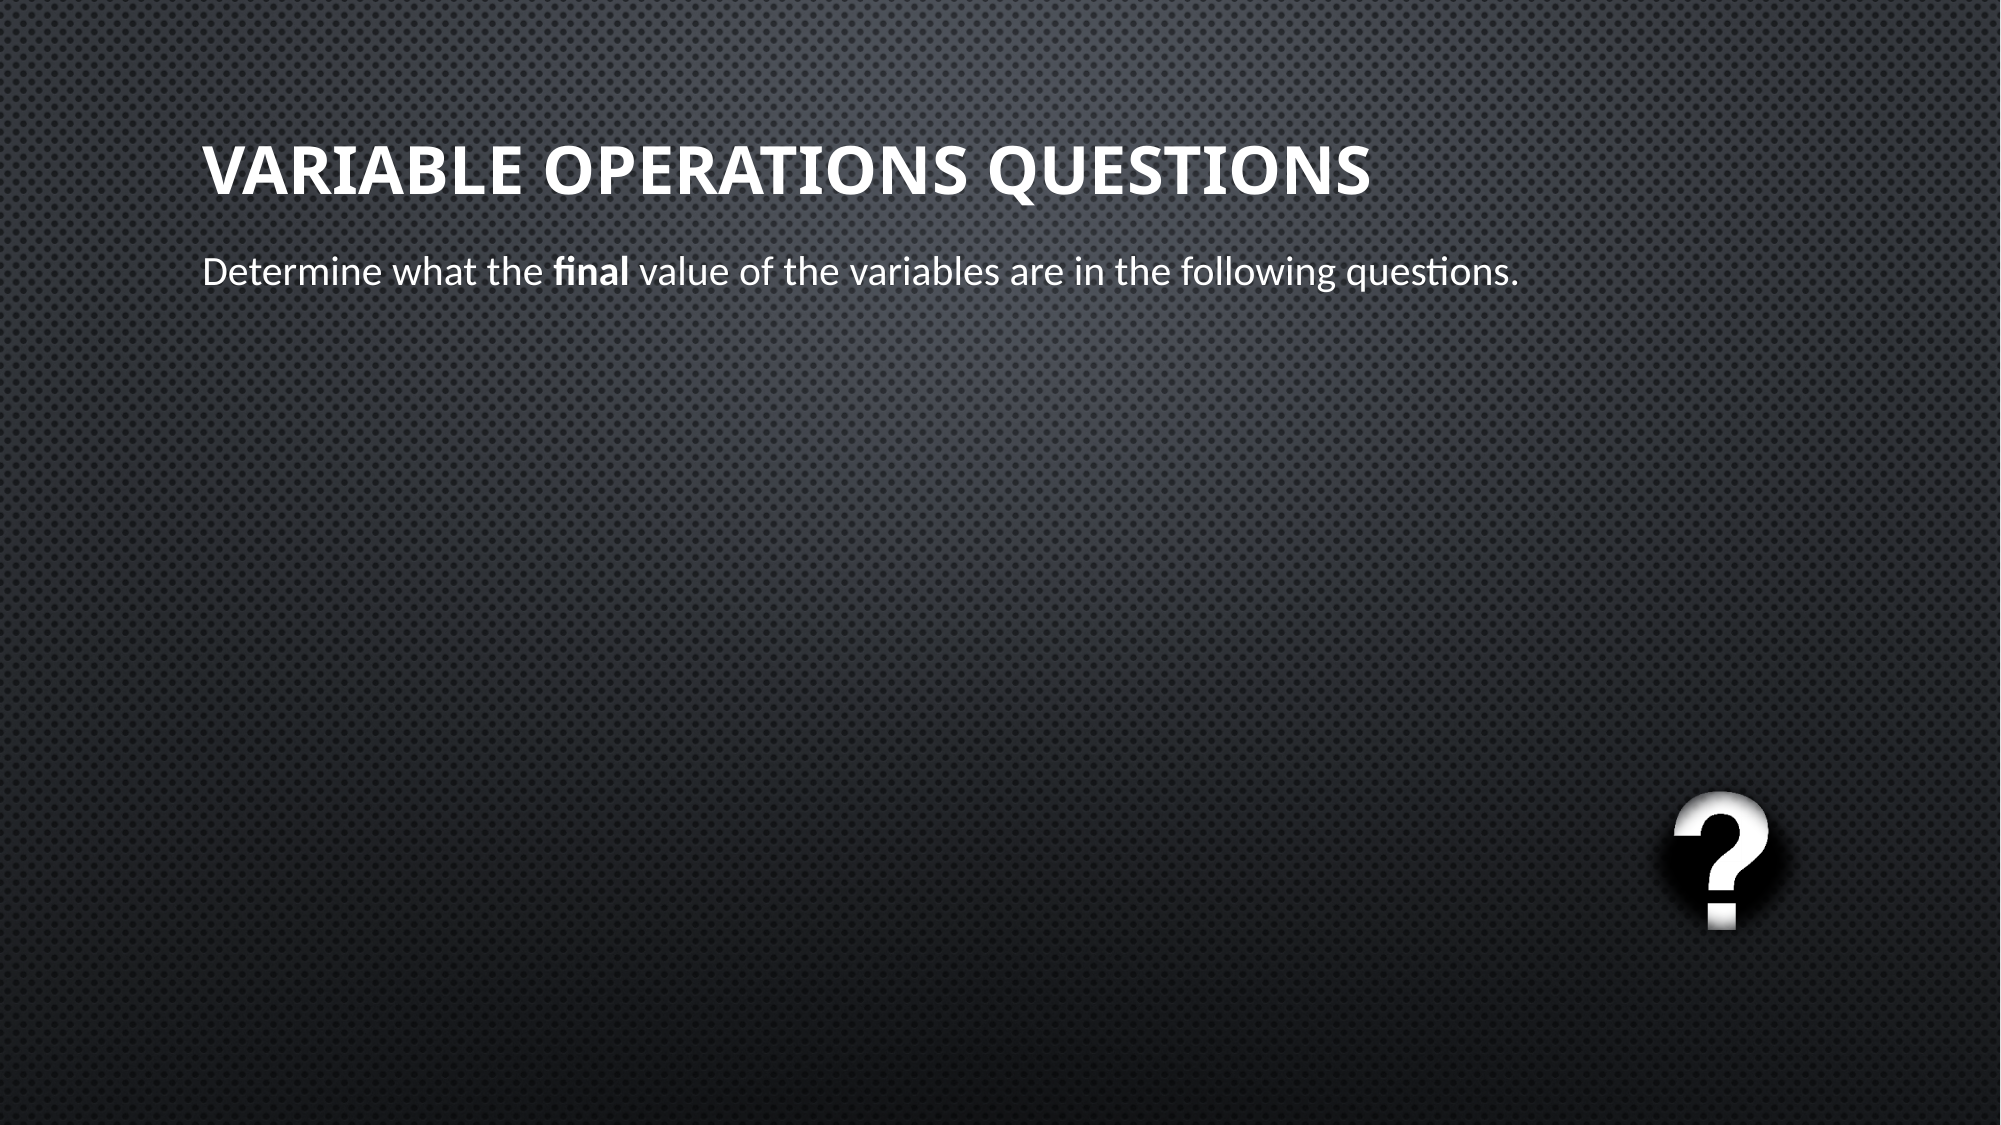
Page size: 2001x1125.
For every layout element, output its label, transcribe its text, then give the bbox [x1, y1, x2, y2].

picture [1634, 772, 1813, 951]
list Determine what the final value of the variables are in the following questions. [187, 236, 1813, 990]
title Variable Operations Questions [187, 99, 1813, 236]
